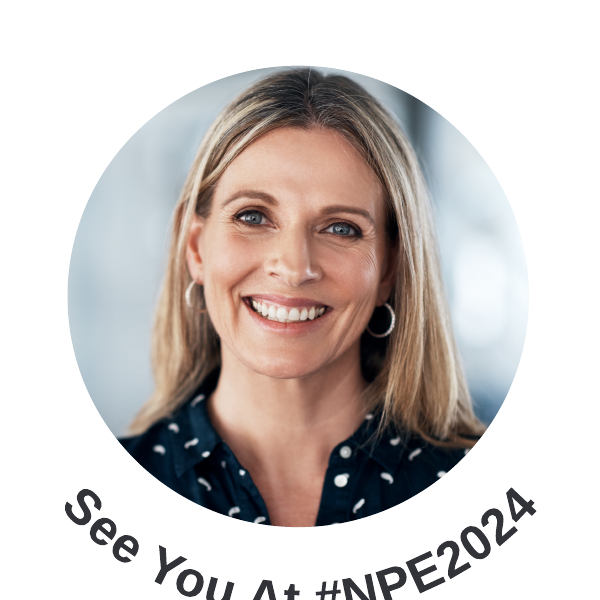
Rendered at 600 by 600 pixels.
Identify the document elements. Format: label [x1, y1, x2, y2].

picture [67, 65, 529, 528]
